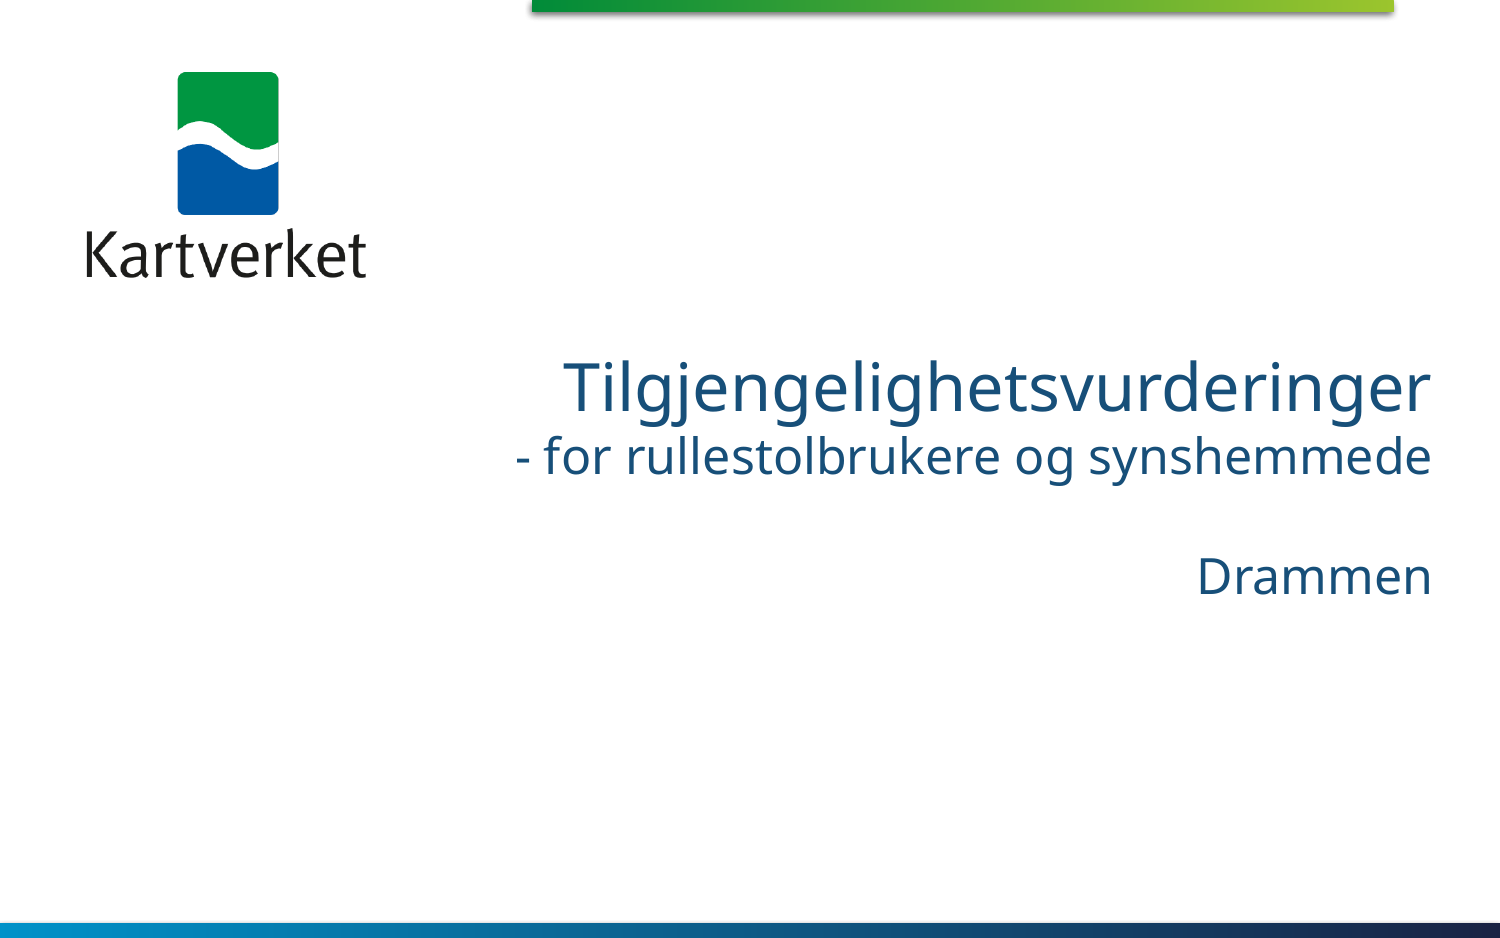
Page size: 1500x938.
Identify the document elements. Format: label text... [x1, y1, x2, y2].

text_box Tilgjengelighetsvurderinger - for rullestolbrukere og synshemmede Drammen [66, 337, 1449, 613]
